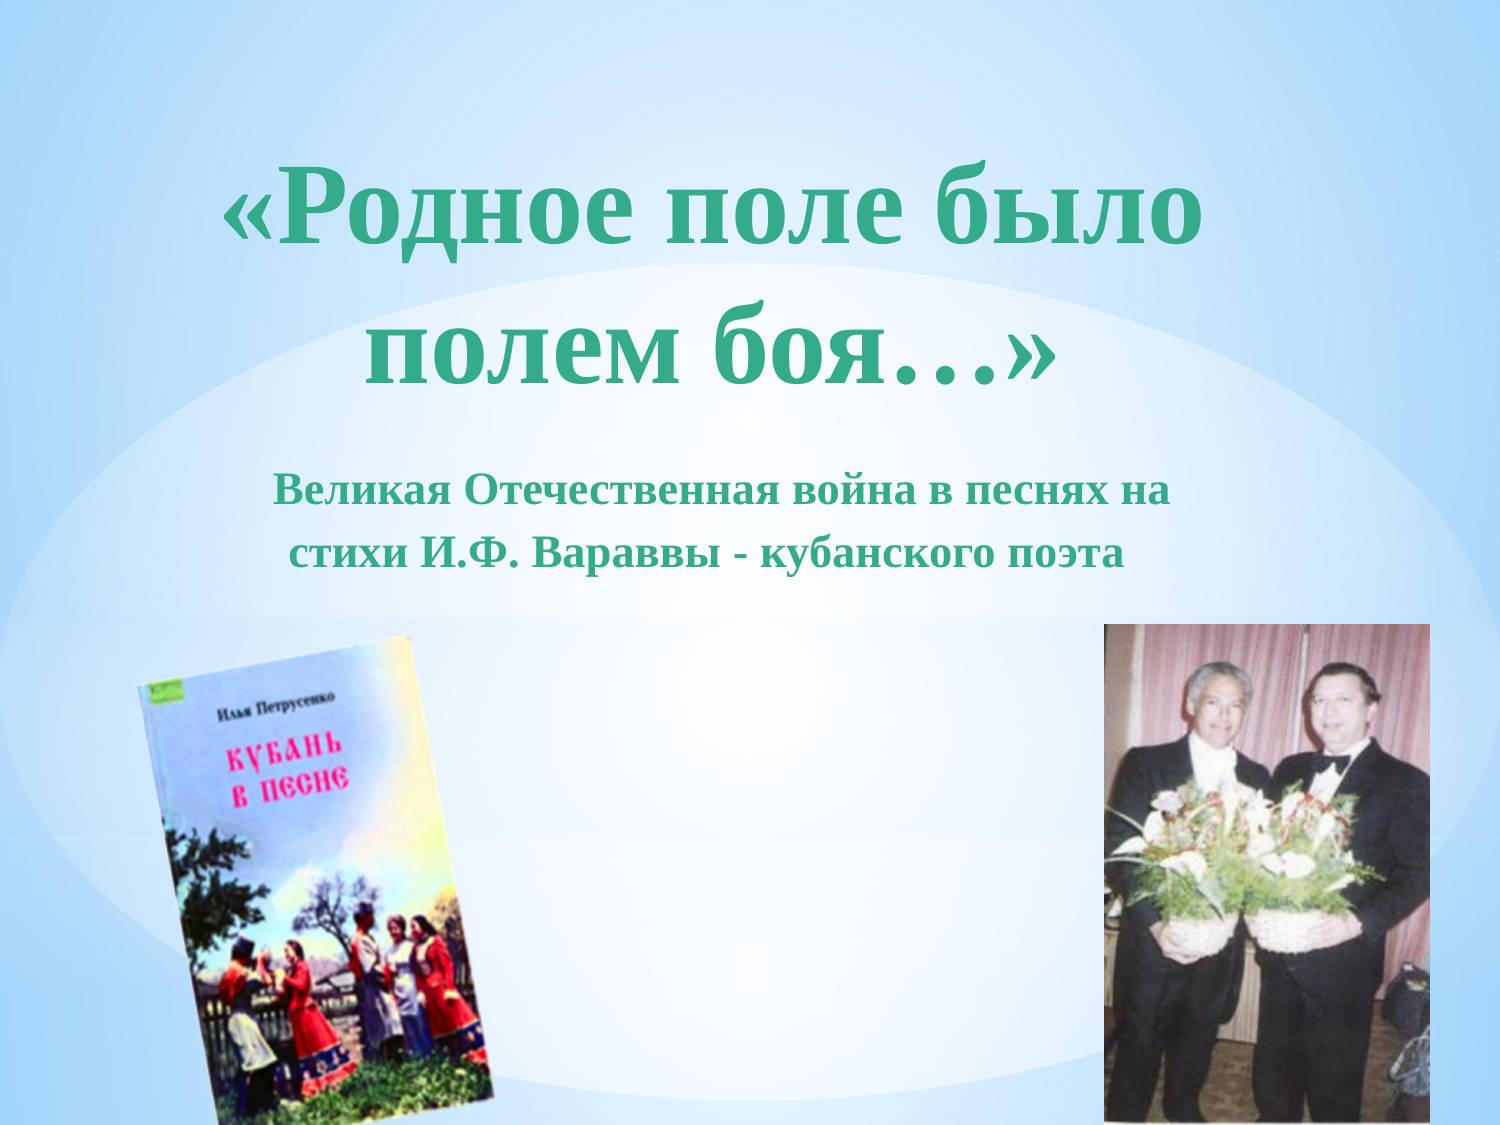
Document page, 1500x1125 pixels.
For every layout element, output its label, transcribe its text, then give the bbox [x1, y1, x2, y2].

picture [137, 635, 497, 1125]
picture [1104, 624, 1430, 1125]
list «Родное поле было полем боя…» Великая Отечественная война в песнях на стихи И.Ф. Вараввы - кубанского поэта [187, 120, 1238, 690]
